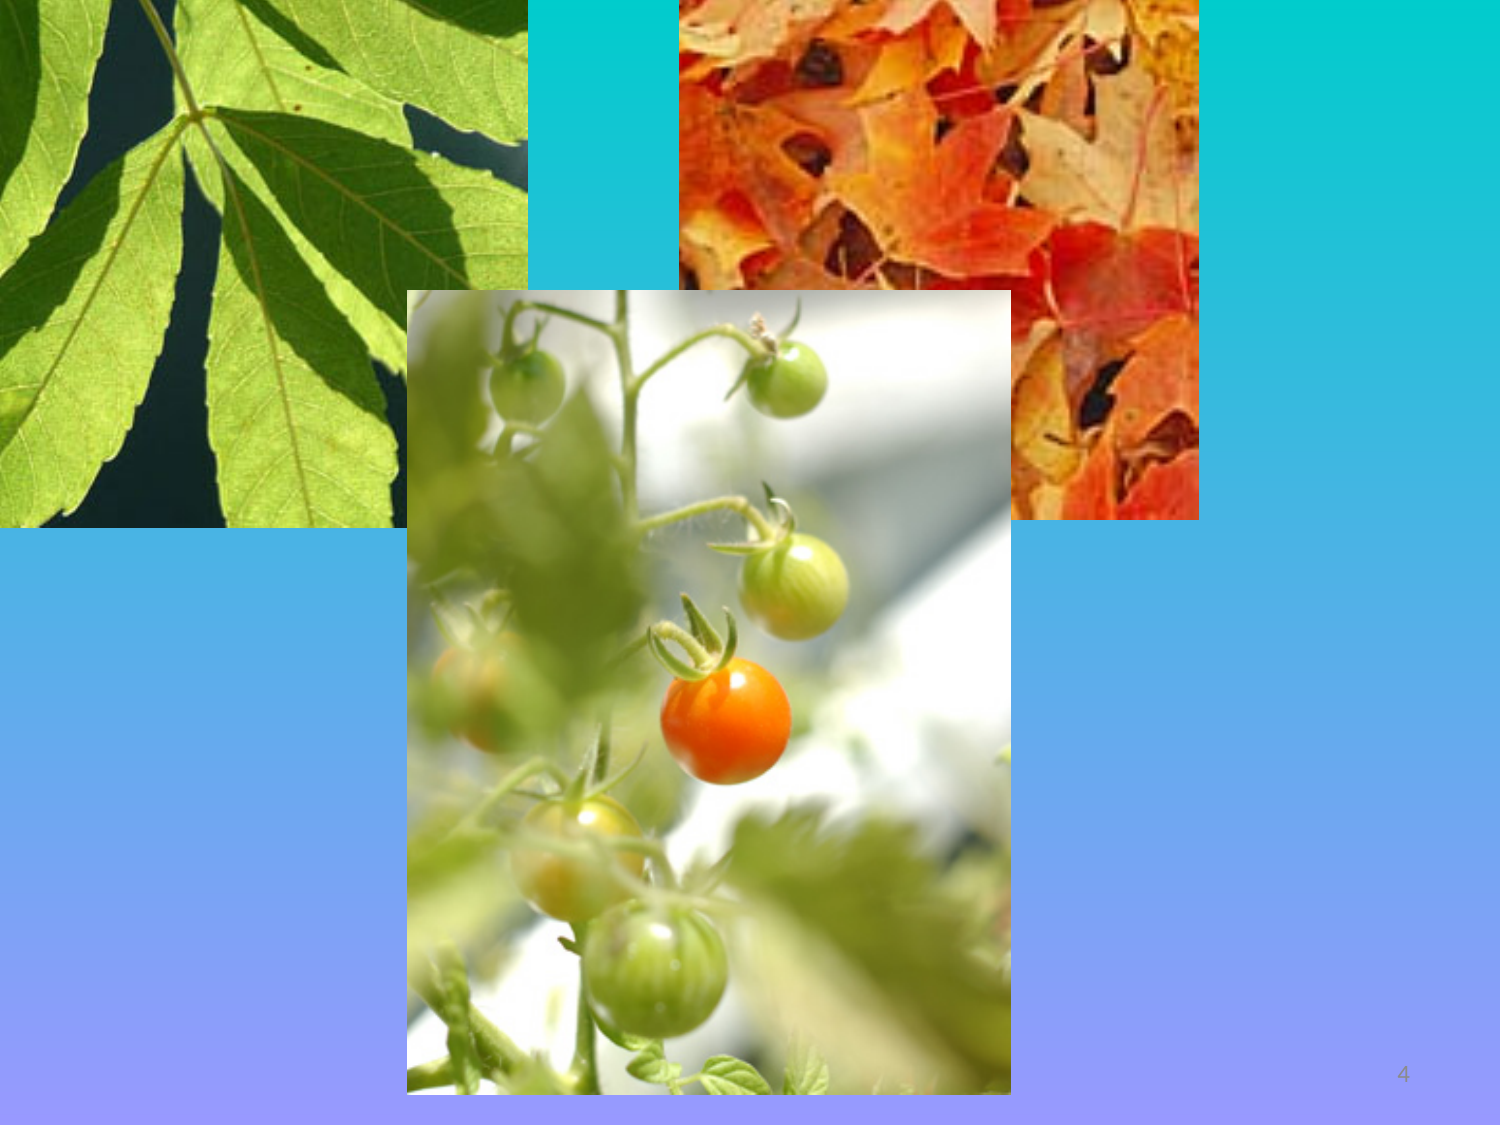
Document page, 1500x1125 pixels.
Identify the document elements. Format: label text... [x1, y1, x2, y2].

picture [0, 0, 1199, 1095]
slide_number 4 [1074, 1042, 1425, 1103]
